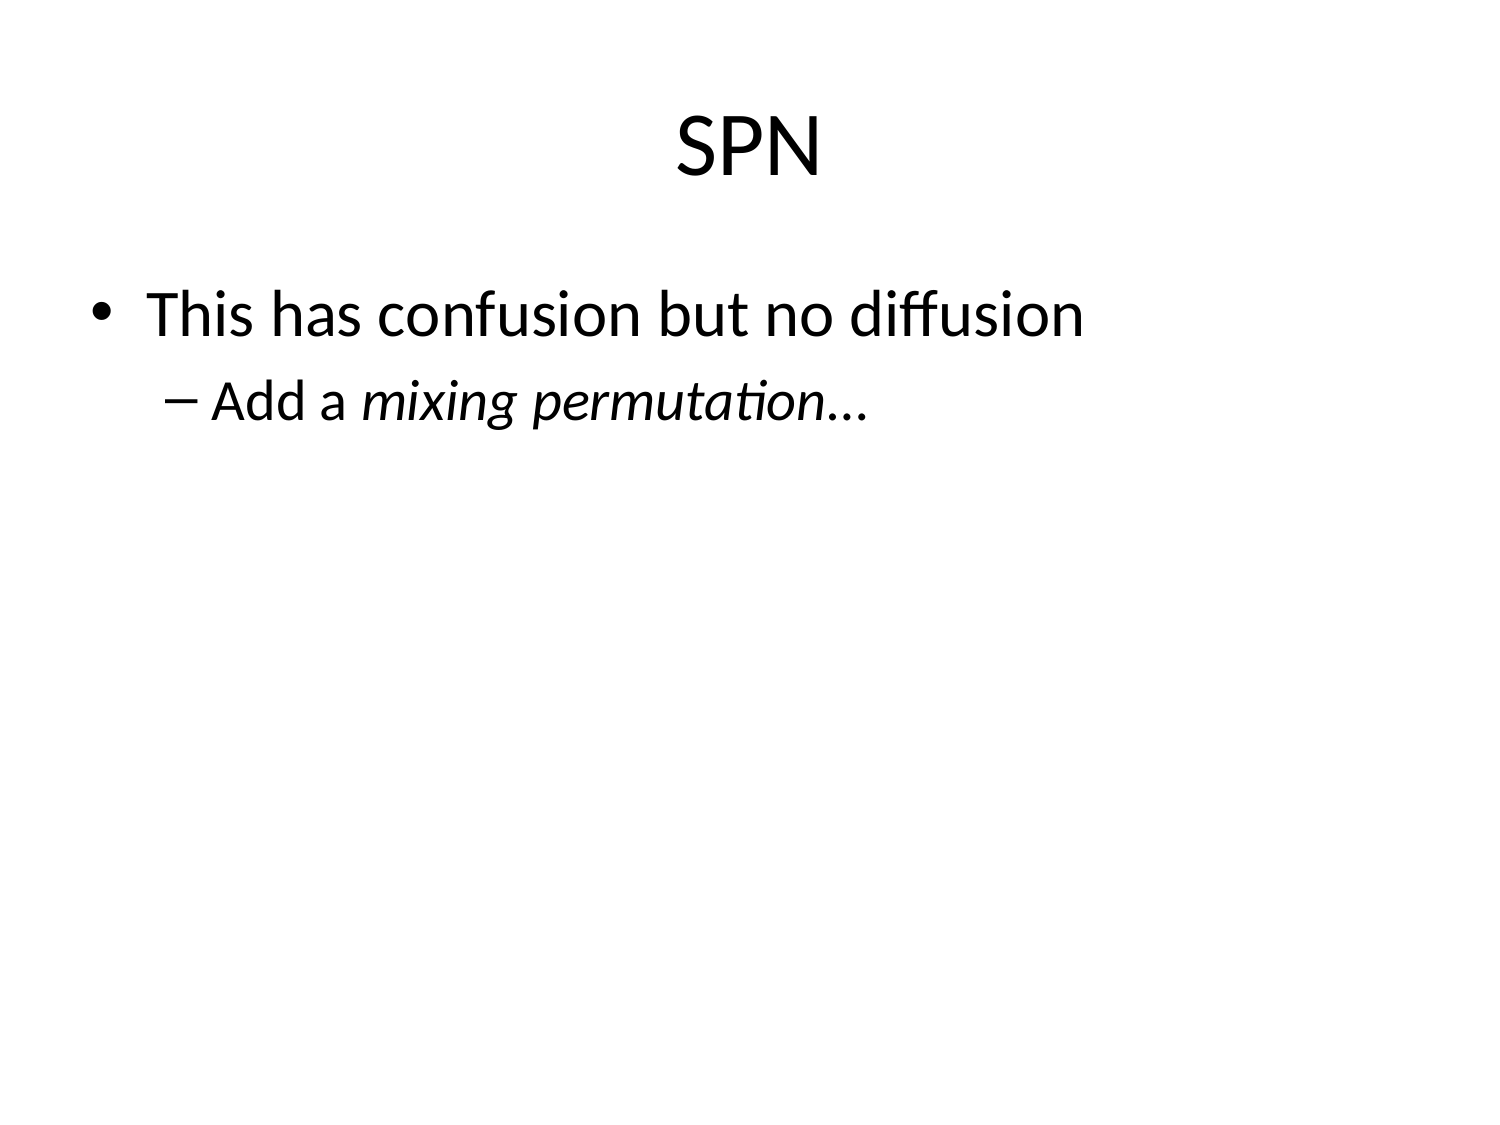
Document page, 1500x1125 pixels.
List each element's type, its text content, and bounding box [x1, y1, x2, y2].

title SPN [75, 45, 1425, 233]
list This has confusion but no diffusion Add a mixing permutation… [75, 262, 1425, 1005]
